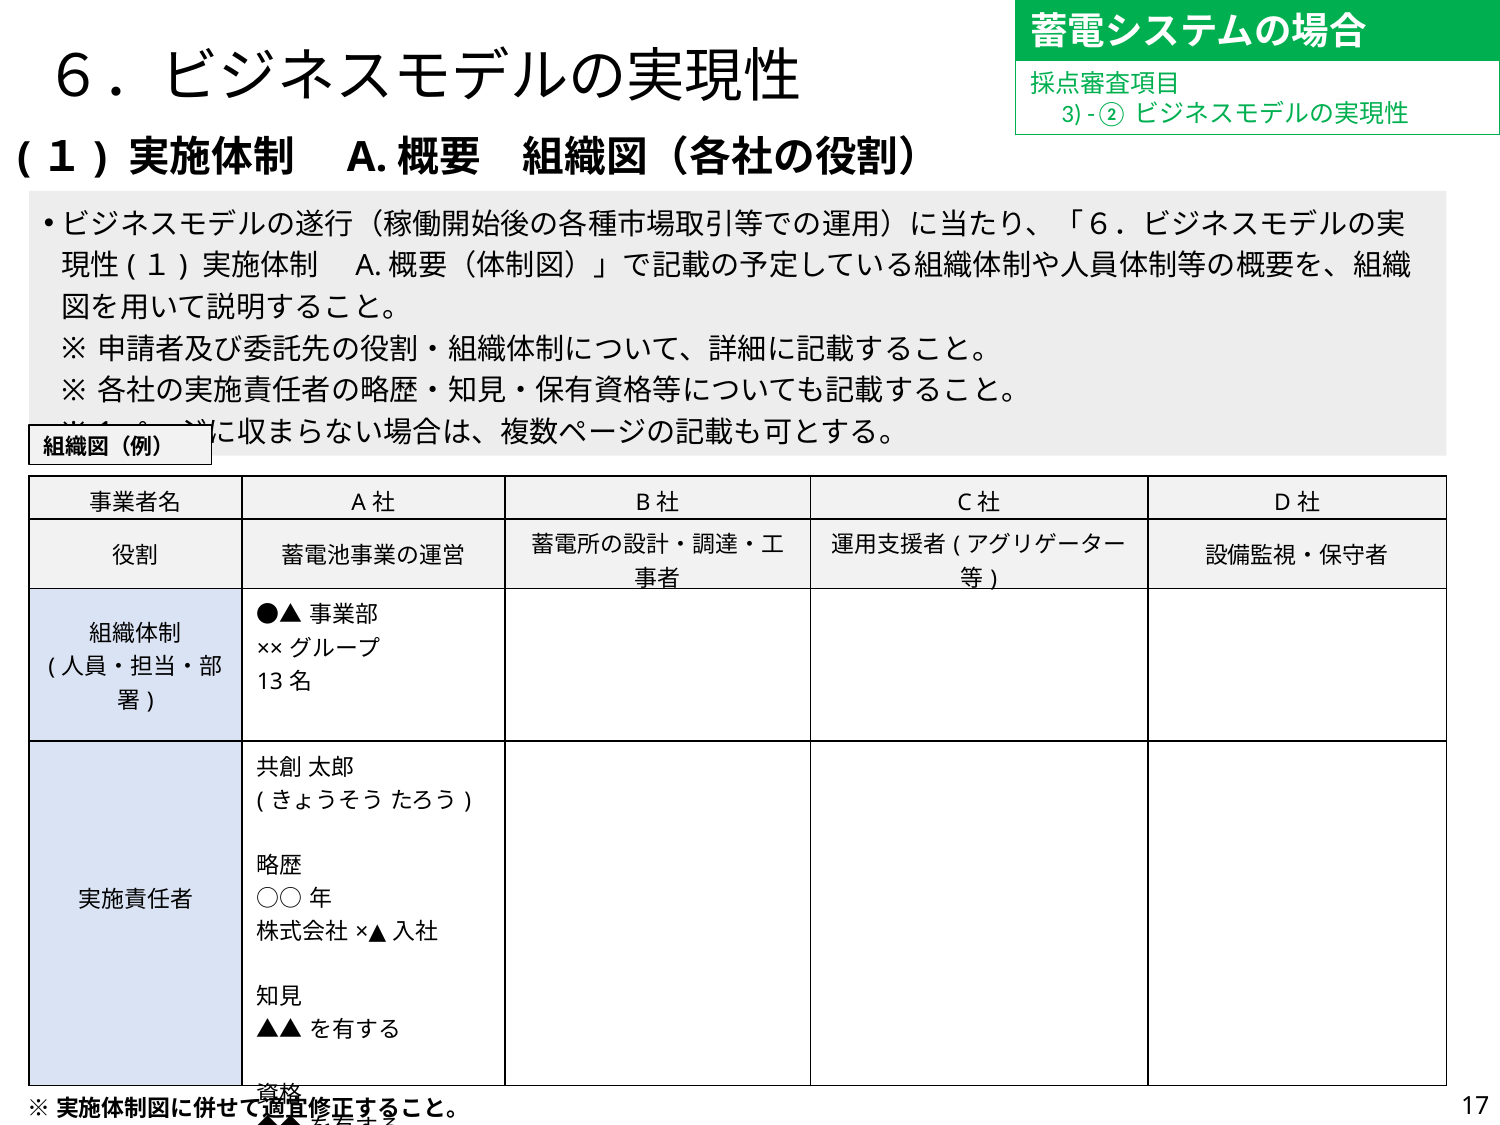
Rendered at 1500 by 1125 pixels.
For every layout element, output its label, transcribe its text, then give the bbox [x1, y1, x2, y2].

text_box 蓄電システムの場合 [1015, 0, 1500, 60]
table_cell 組織体制 (人員・担当・部署) [30, 589, 241, 740]
table_cell ●▲事業部 ××グループ 13名 [243, 589, 504, 740]
table_header D社 [1149, 477, 1446, 518]
text_box (１) 実施体制 A.概要 組織図（各社の役割） [2, 122, 956, 187]
table_header C社 [811, 477, 1147, 518]
text_box 採点審査項目 3) -②ビジネスモデルの実現性 [1015, 60, 1500, 135]
table_cell [811, 742, 1147, 1085]
table_cell [811, 589, 1147, 740]
table_header A社 [243, 477, 504, 518]
table_cell 役割 [30, 520, 241, 588]
text_box ※実施体制図に併せて適宜修正すること。 [12, 1086, 722, 1125]
text_box 組織図（例） [29, 425, 212, 465]
table_cell [506, 742, 810, 1085]
title ６．ビジネスモデルの実現性 [29, 33, 1015, 122]
table_cell 運用支援者(アグリゲーター等) [811, 520, 1147, 588]
table_cell 設備監視・保守者 [1149, 520, 1446, 588]
table_cell 実施責任者 [30, 742, 241, 1085]
table_cell 蓄電所の設計・調達・工事者 [506, 520, 810, 588]
table_header 事業者名 [30, 477, 241, 518]
table_cell 共創 太郎 (きょうそう たろう) 略歴 ○○年 株式会社×▲入社 知見 ▲▲を有する 資格 ◆◆を有する [243, 742, 504, 1085]
table_cell [506, 589, 810, 740]
text_box ビジネスモデルの遂行（稼働開始後の各種市場取引等での運用）に当たり、「６．ビジネスモデルの実現性(１) 実施体制 A.概要（体制図）」で記載の予定している組織体制や人員体制等の概要を、組織図を用いて説明すること。 申請者及び委託先の役割・組織体制について、詳細に記載すること。 各社の実施責任者の略歴・知見・保有資格等についても記載すること。 1ページに収まらない場合は、複数ページの記載も可とする。 [29, 190, 1447, 456]
table_cell [1149, 742, 1446, 1085]
table_header B社 [506, 477, 810, 518]
table_cell [1149, 589, 1446, 740]
table_cell 蓄電池事業の運営 [243, 520, 504, 588]
